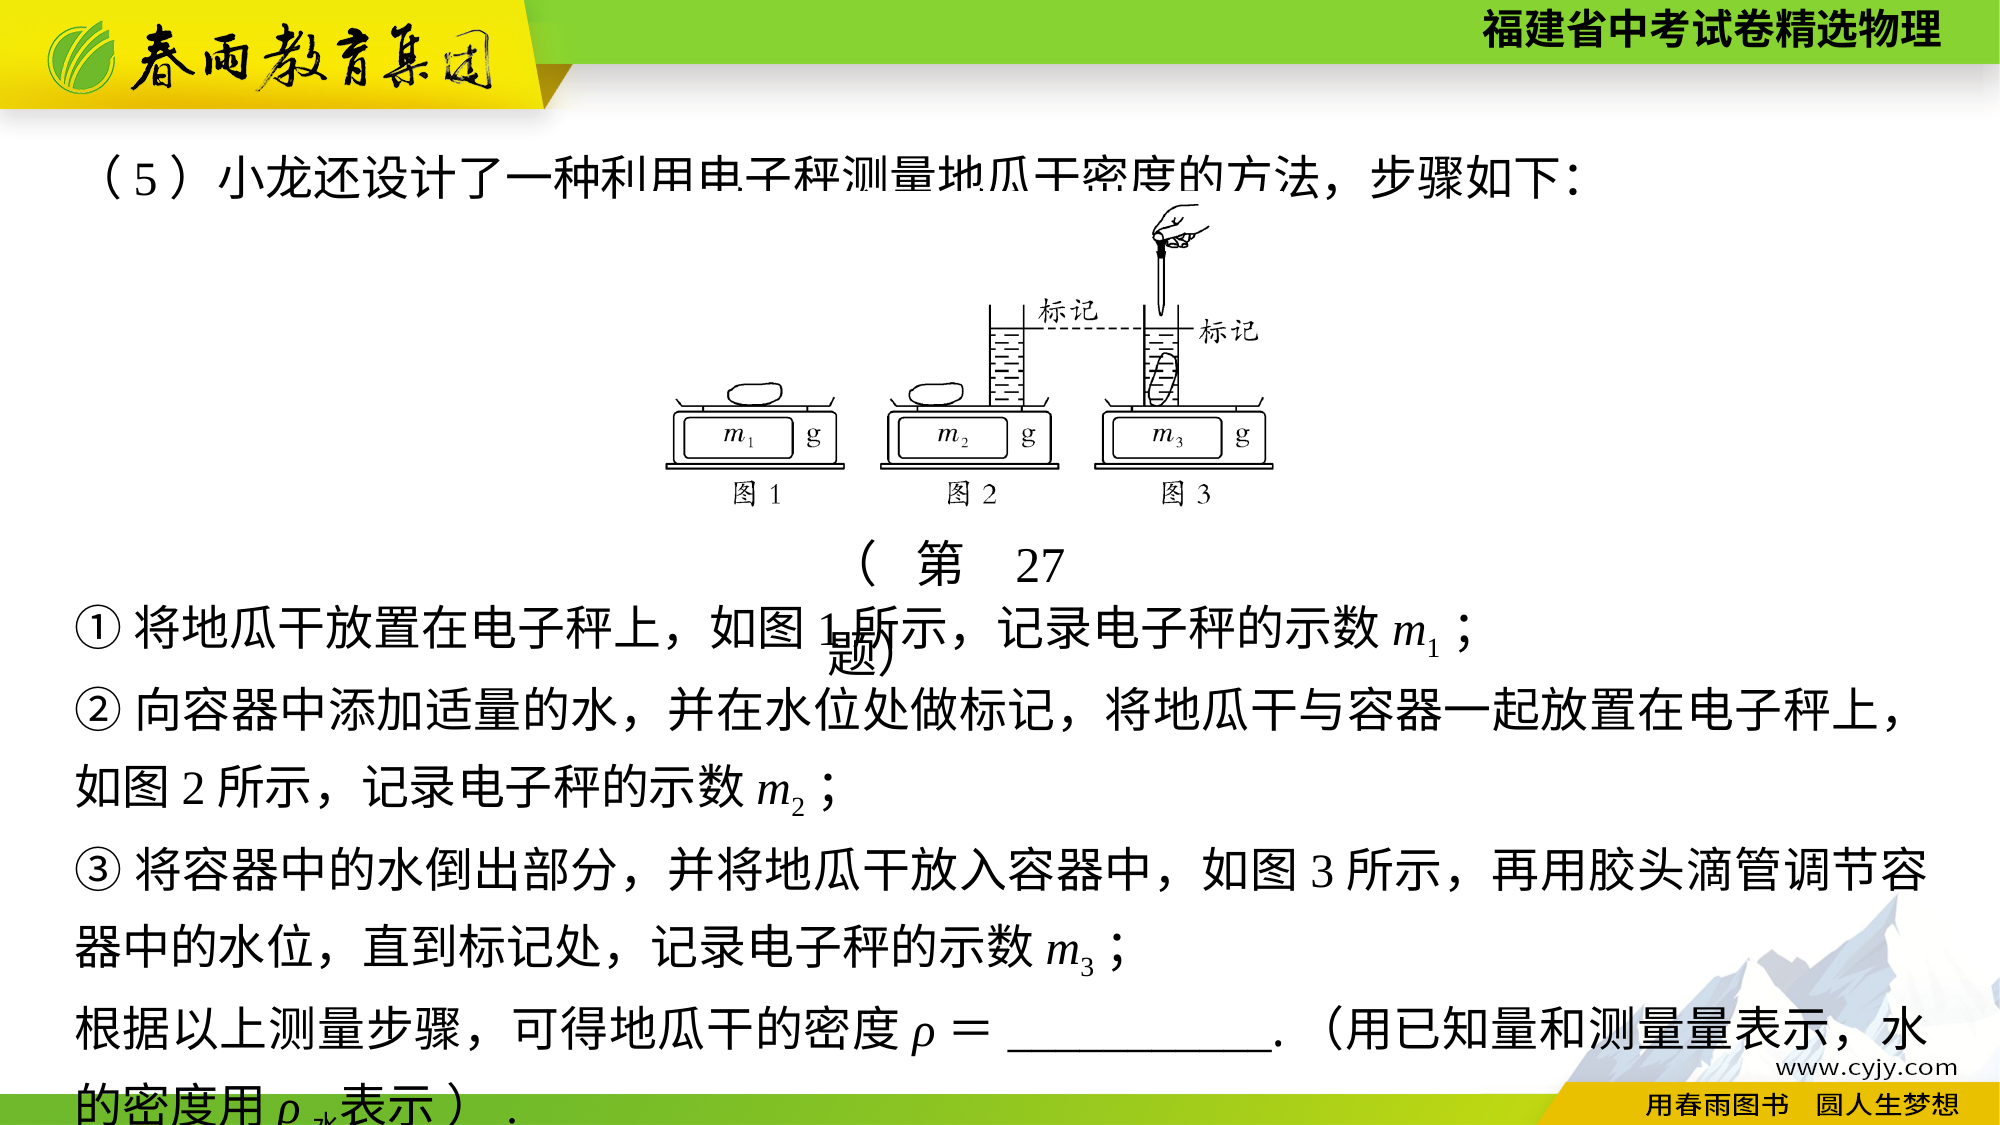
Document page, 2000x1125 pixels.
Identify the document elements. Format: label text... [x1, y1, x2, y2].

list （5）小龙还设计了一种利用电子秤测量地瓜干密度的方法，步骤如下： ①将地瓜干放置在电子秤上，如图1所示，记录电子秤的示数m1； ②向容器中添加适量的水，并在水位处做标记，将地瓜干与容器一起放置在电子秤上，如图2所示，记录电子秤的示数m2； ③将容器中的水倒出部分，并将地瓜干放入容器中，如图3所示，再用胶头滴管调节容器中的水位，直到标记处，记录电子秤的示数m3； 根据以上测量步骤，可得地瓜干的密度ρ＝___________.（用已知量和测量量表示，水的密度用ρ水表示 ）. [59, 122, 1944, 1119]
text_box （第27题） [812, 516, 1093, 600]
picture [0, 0, 2000, 1125]
